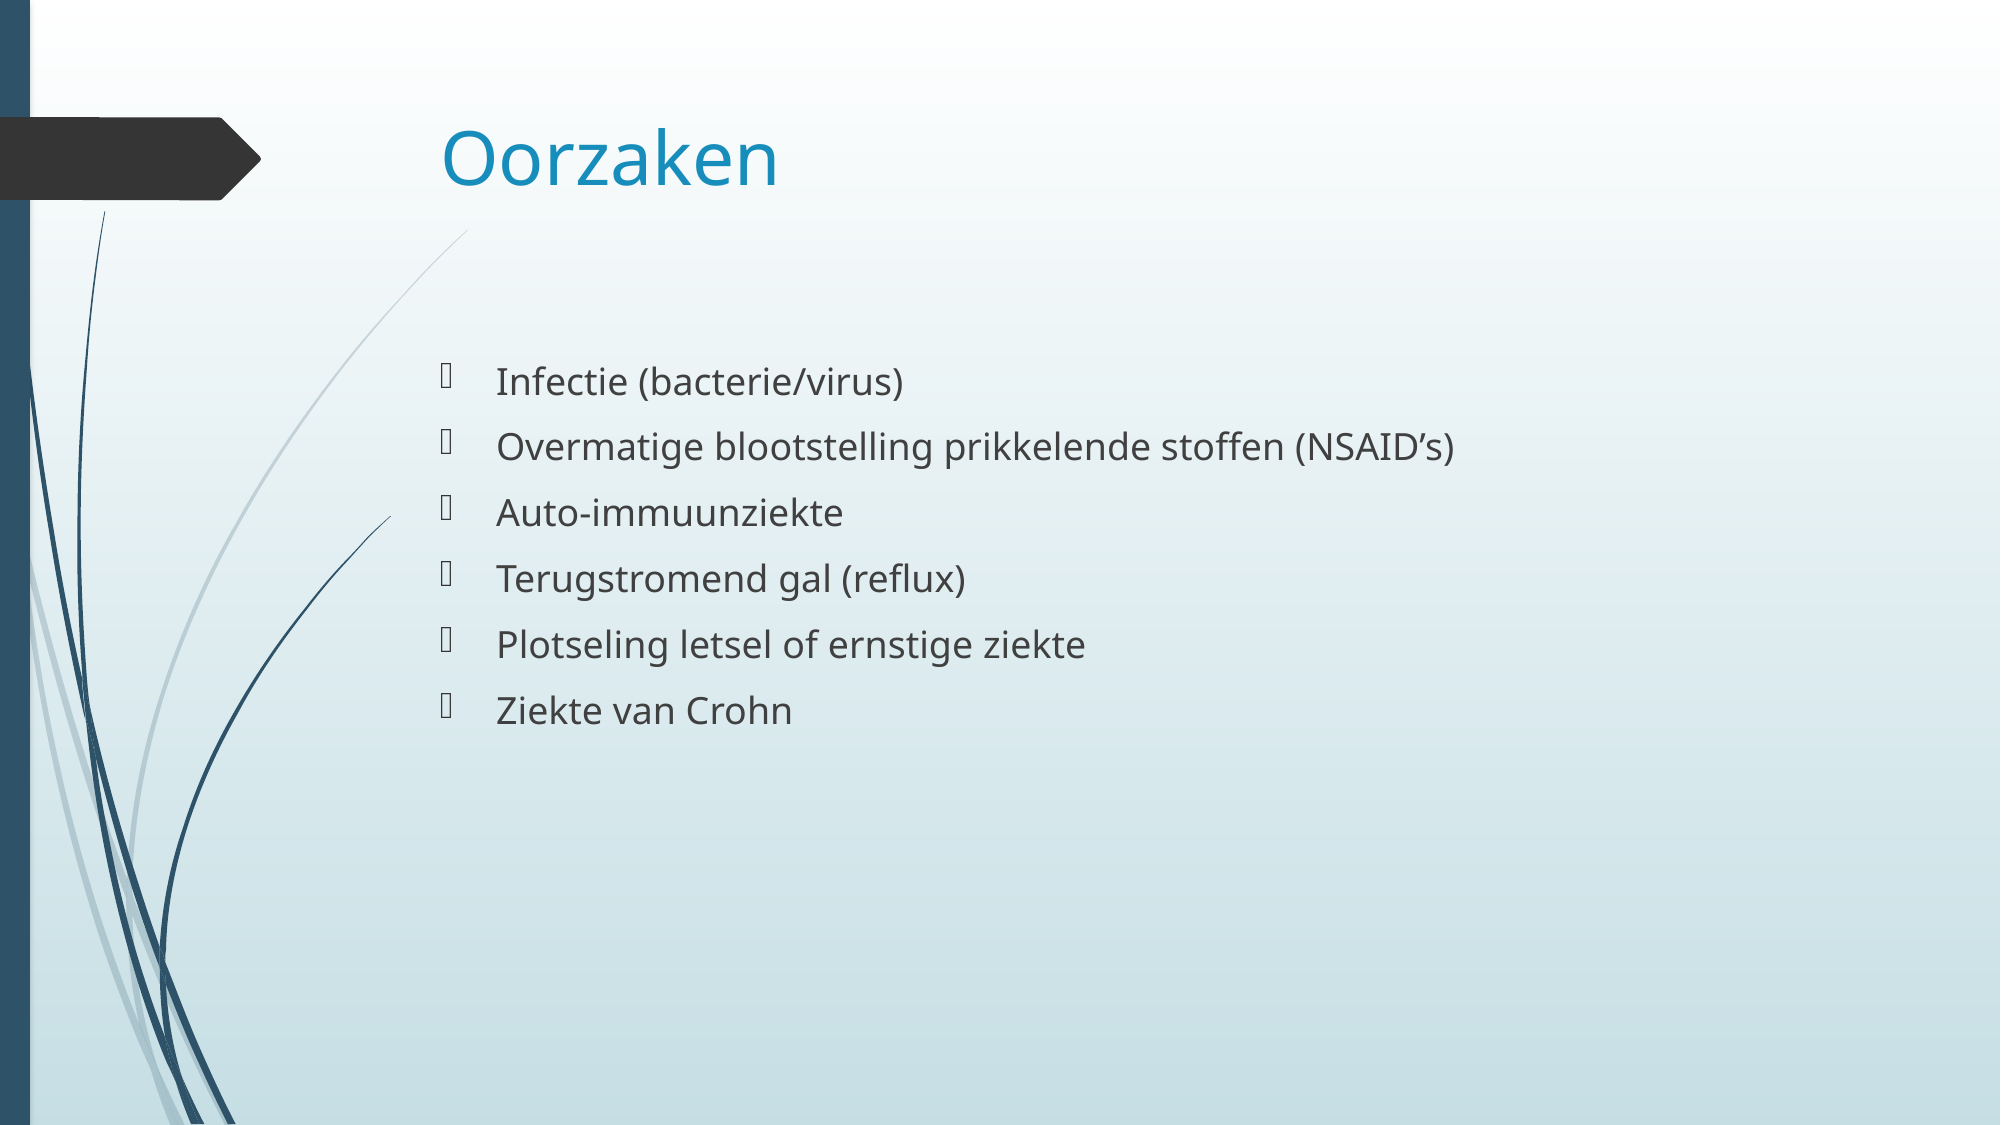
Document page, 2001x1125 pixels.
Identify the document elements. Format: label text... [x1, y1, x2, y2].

list Infectie (bacterie/virus) Overmatige blootstelling prikkelende stoffen (NSAID’s) Auto-immuunziekte Terugstromend gal (reflux) Plotseling letsel of ernstige ziekte Ziekte van Crohn [424, 350, 1888, 970]
title Oorzaken [425, 102, 1888, 313]
